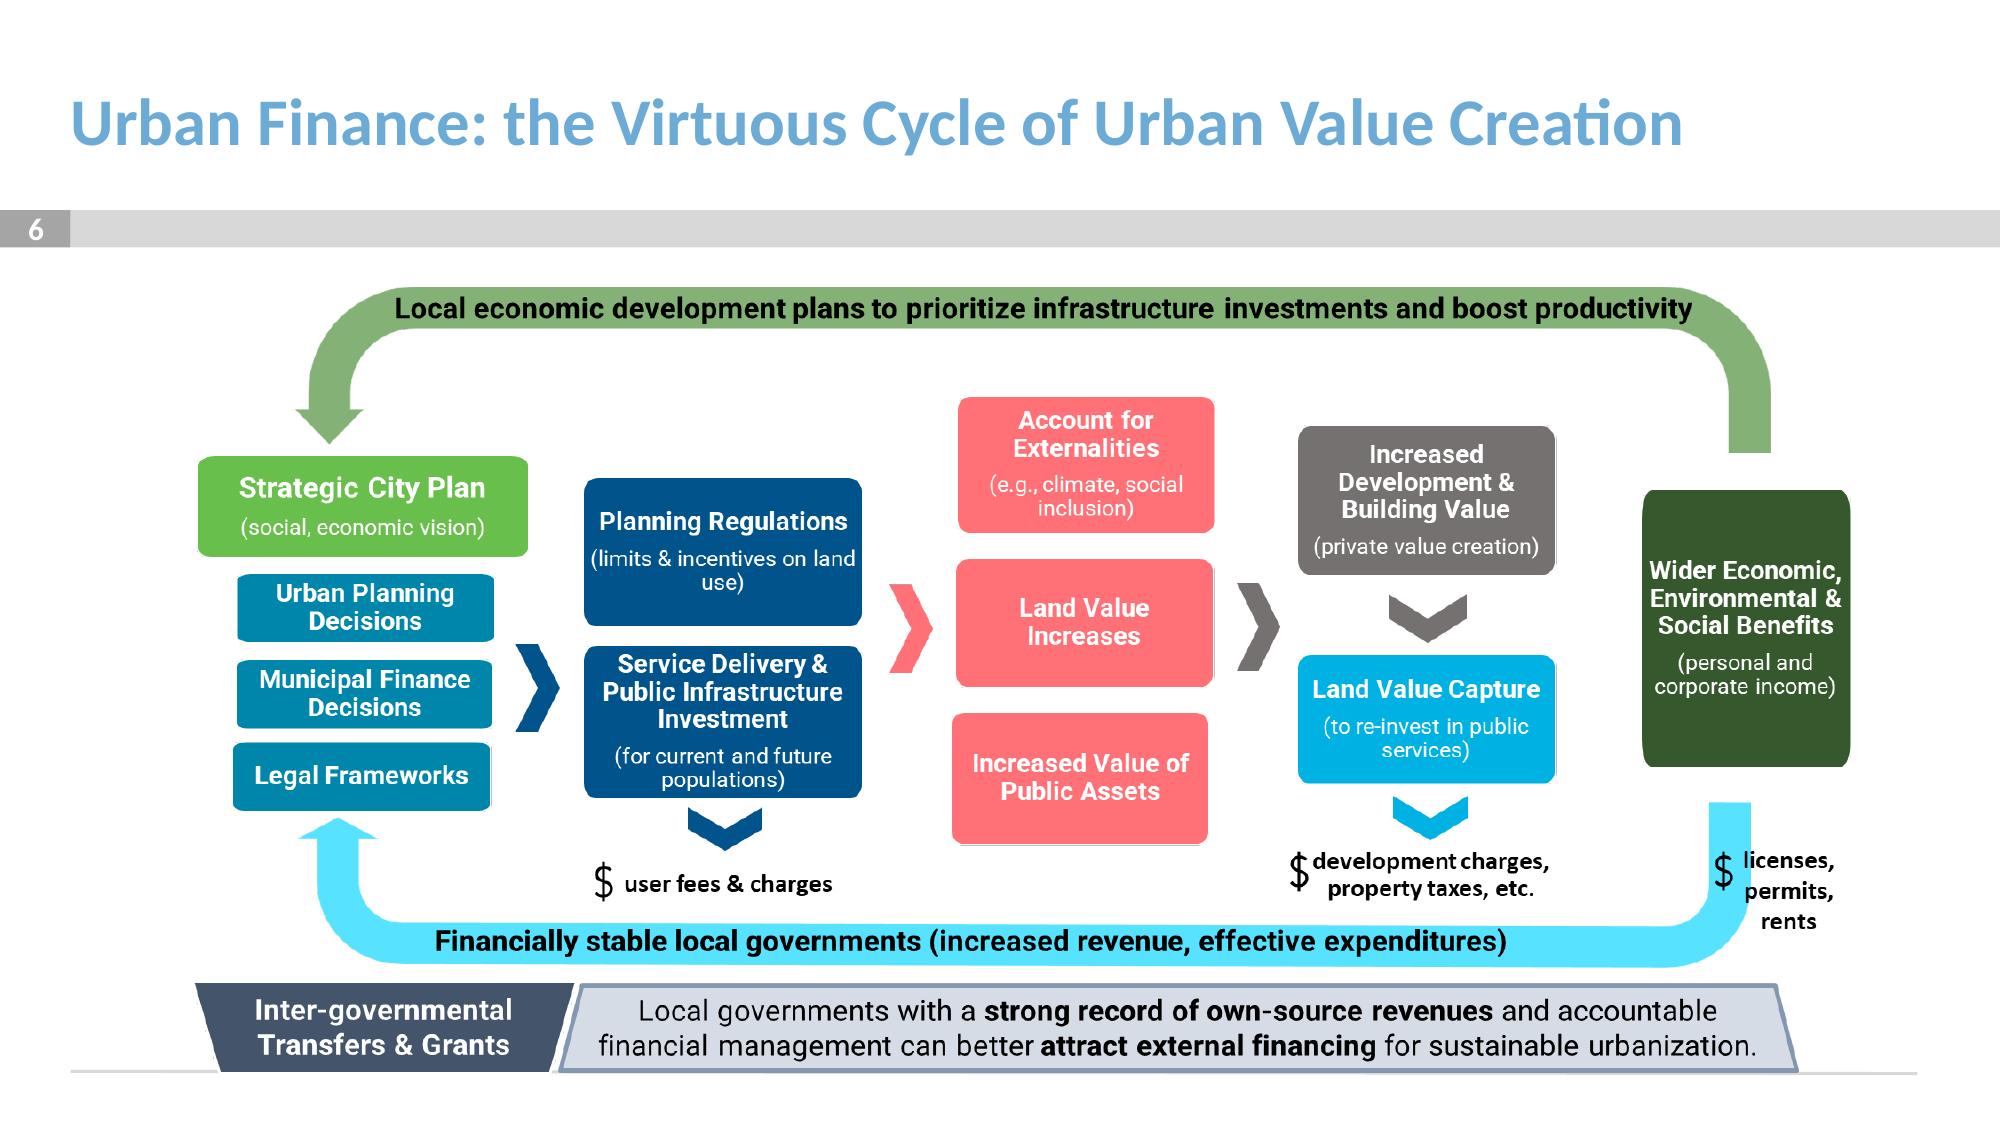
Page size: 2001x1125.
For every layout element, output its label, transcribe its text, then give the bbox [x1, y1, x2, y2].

picture [190, 281, 1866, 1080]
slide_number 6 [1, 208, 71, 249]
title Urban Finance: the Virtuous Cycle of Urban Value Creation [70, 37, 1918, 200]
